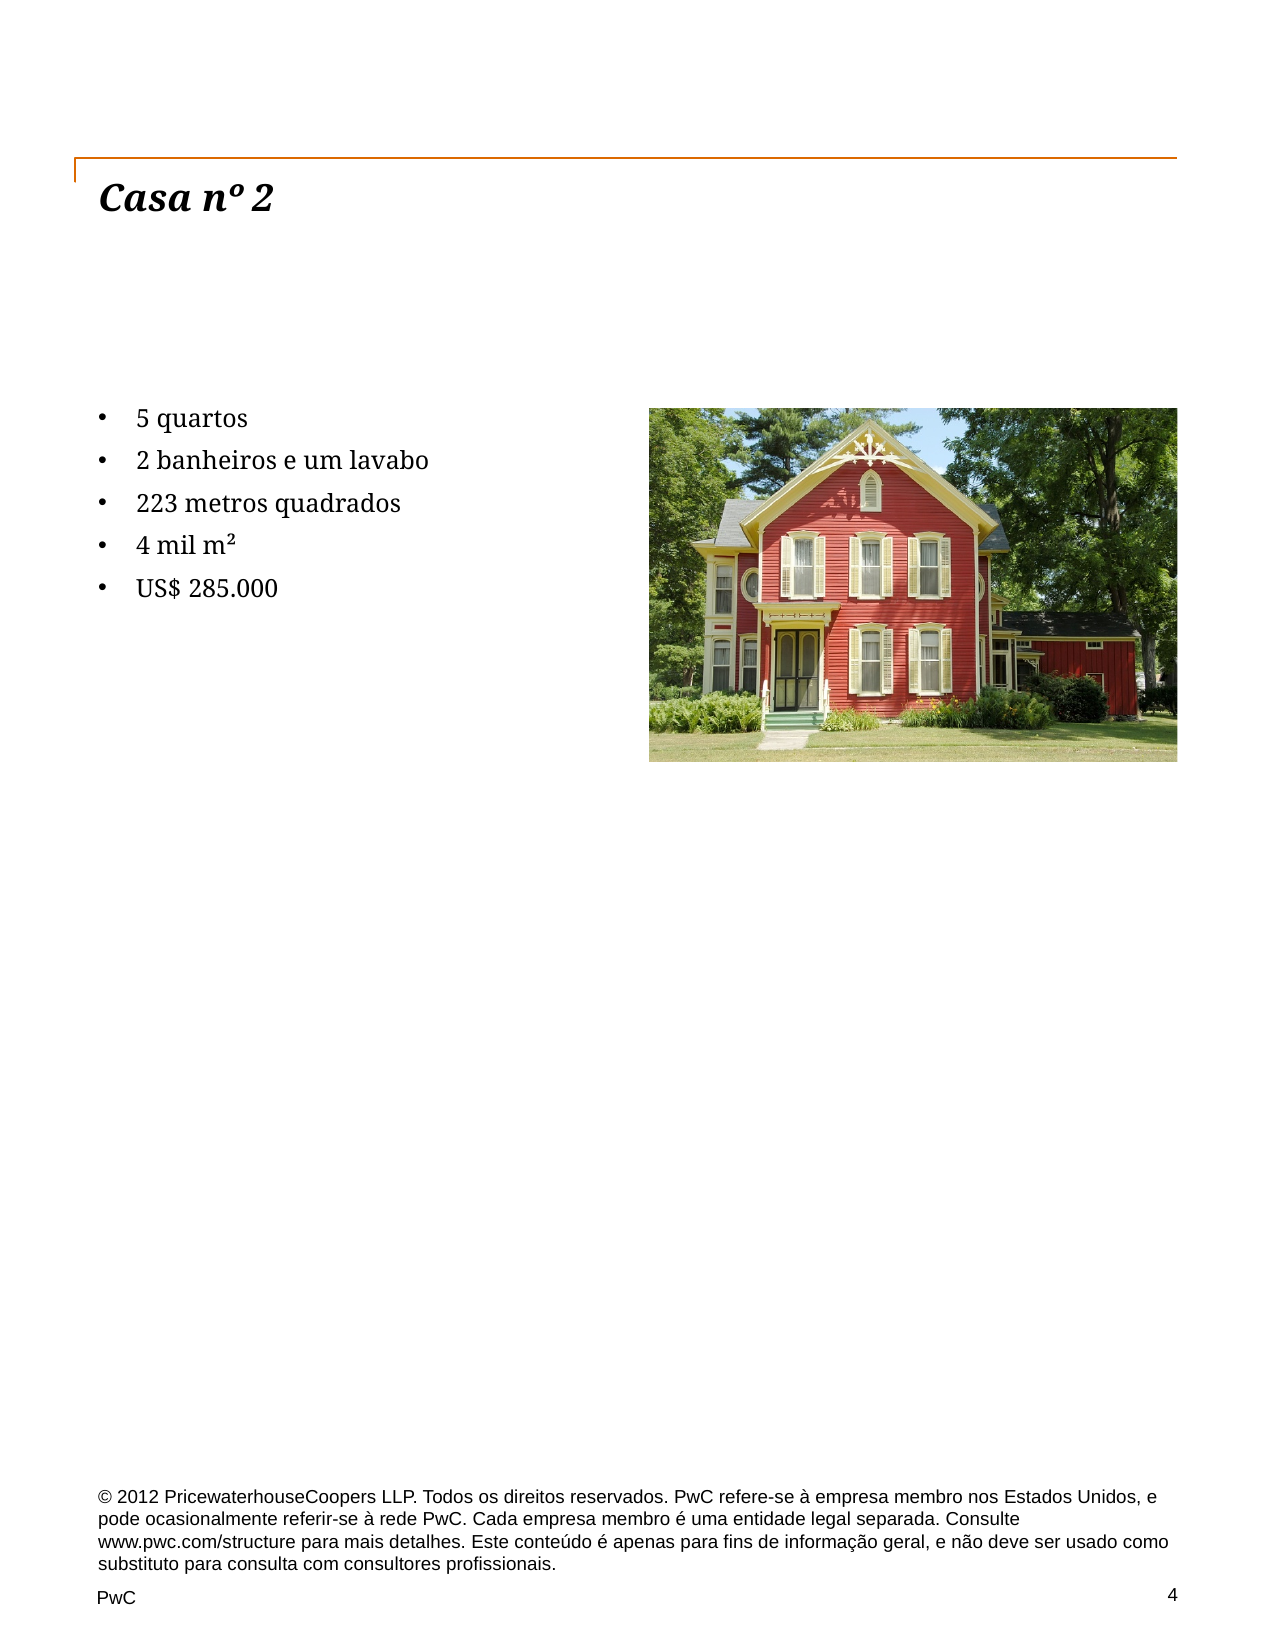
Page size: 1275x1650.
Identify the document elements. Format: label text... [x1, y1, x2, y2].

title Casa nº 2 [98, 173, 1178, 220]
picture [648, 407, 1178, 762]
slide_number 4 [903, 1583, 1179, 1609]
text_box © 2012 PricewaterhouseCoopers LLP. Todos os direitos reservados. PwC refere-se à empresa membro nos Estados Unidos, e pode ocasionalmente referir-se à rede PwC. Cada empresa membro é uma entidade legal separada. Consulte www.pwc.com/structure para mais detalhes. Este conteúdo é apenas para fins de informação geral, e não deve ser usado como substituto para consulta com consultores profissionais. [98, 1484, 1178, 1575]
list 5 quartos 2 banheiros e um lavabo 223 metros quadrados 4 mil m² US$ 285.000 [98, 402, 627, 1345]
